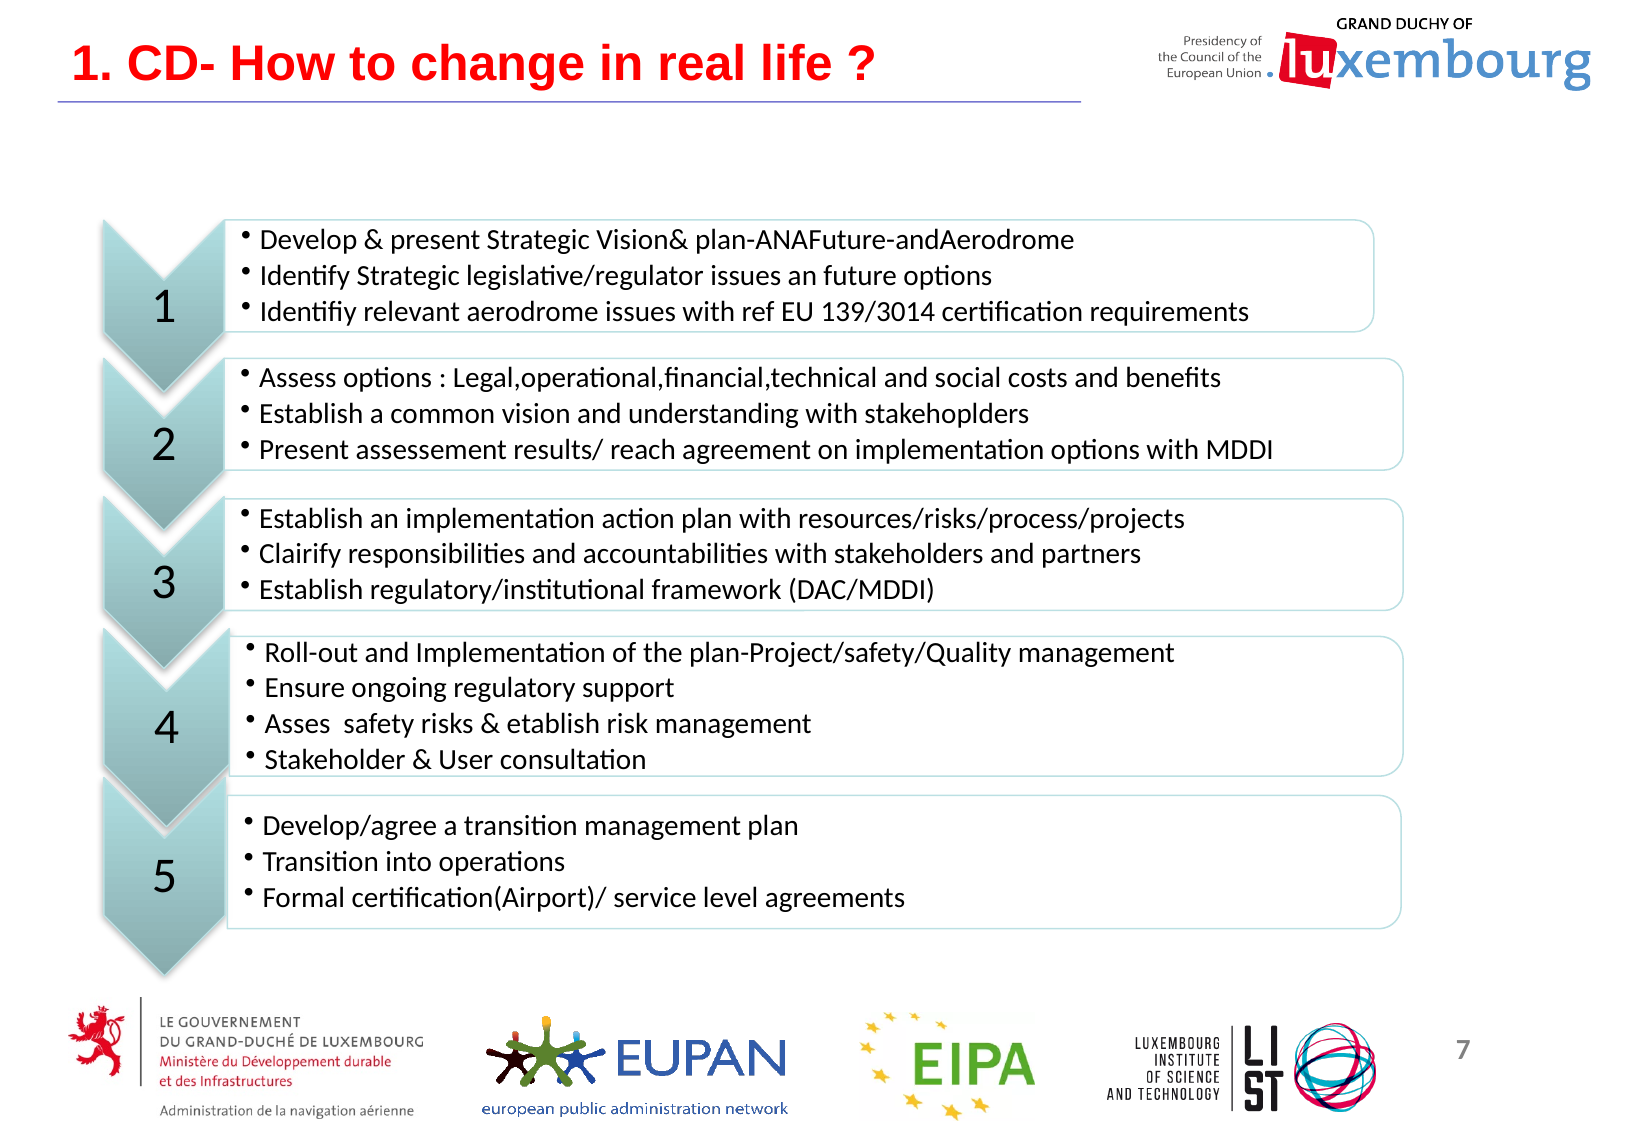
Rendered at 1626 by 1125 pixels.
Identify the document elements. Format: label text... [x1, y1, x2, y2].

picture [68, 997, 423, 1120]
slide_number 7 [1379, 1023, 1486, 1107]
picture [1158, 18, 1591, 91]
picture [1107, 1023, 1376, 1112]
title 1. CD- How to change in real life ? [56, 19, 1108, 102]
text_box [103, 219, 1404, 624]
picture [859, 1012, 1035, 1121]
picture [482, 1016, 788, 1117]
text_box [103, 625, 1404, 977]
